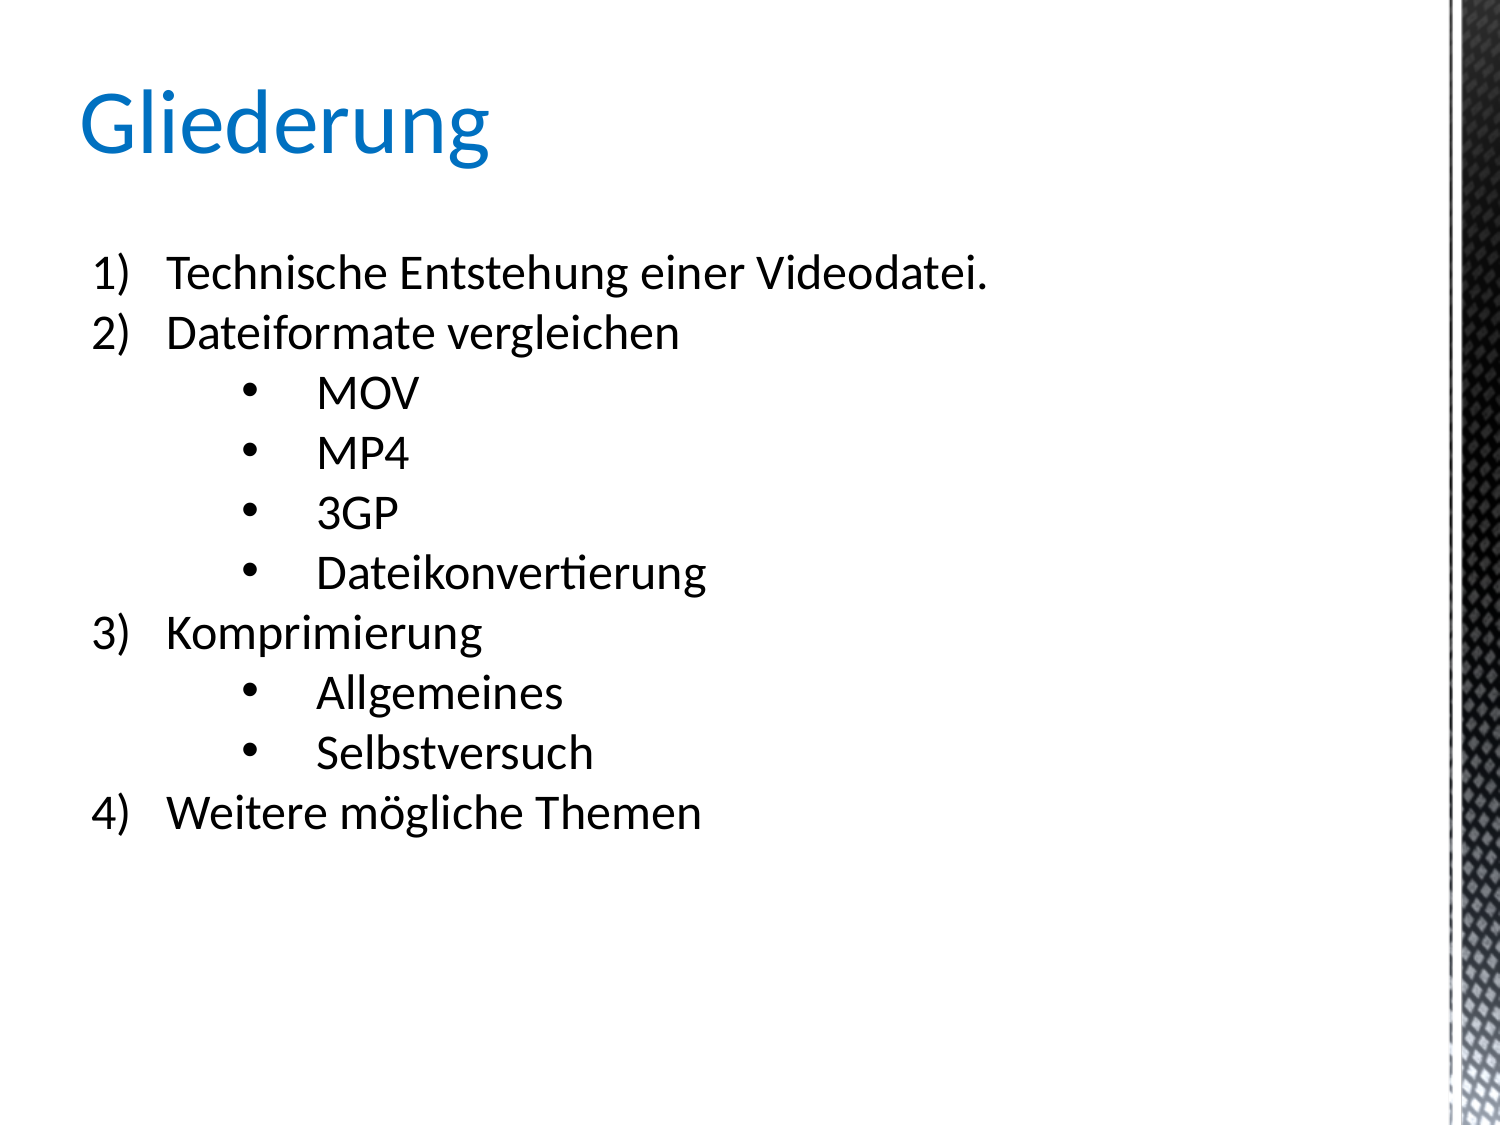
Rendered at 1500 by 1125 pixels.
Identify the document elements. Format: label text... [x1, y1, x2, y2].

text_box Technische Entstehung einer Videodatei. Dateiformate vergleichen MOV MP4 3GP Dateikonvertierung Komprimierung Allgemeines Selbstversuch Weitere mögliche Themen [76, 231, 1376, 847]
picture [1447, 0, 1500, 1125]
text_box Gliederung [64, 54, 1412, 180]
